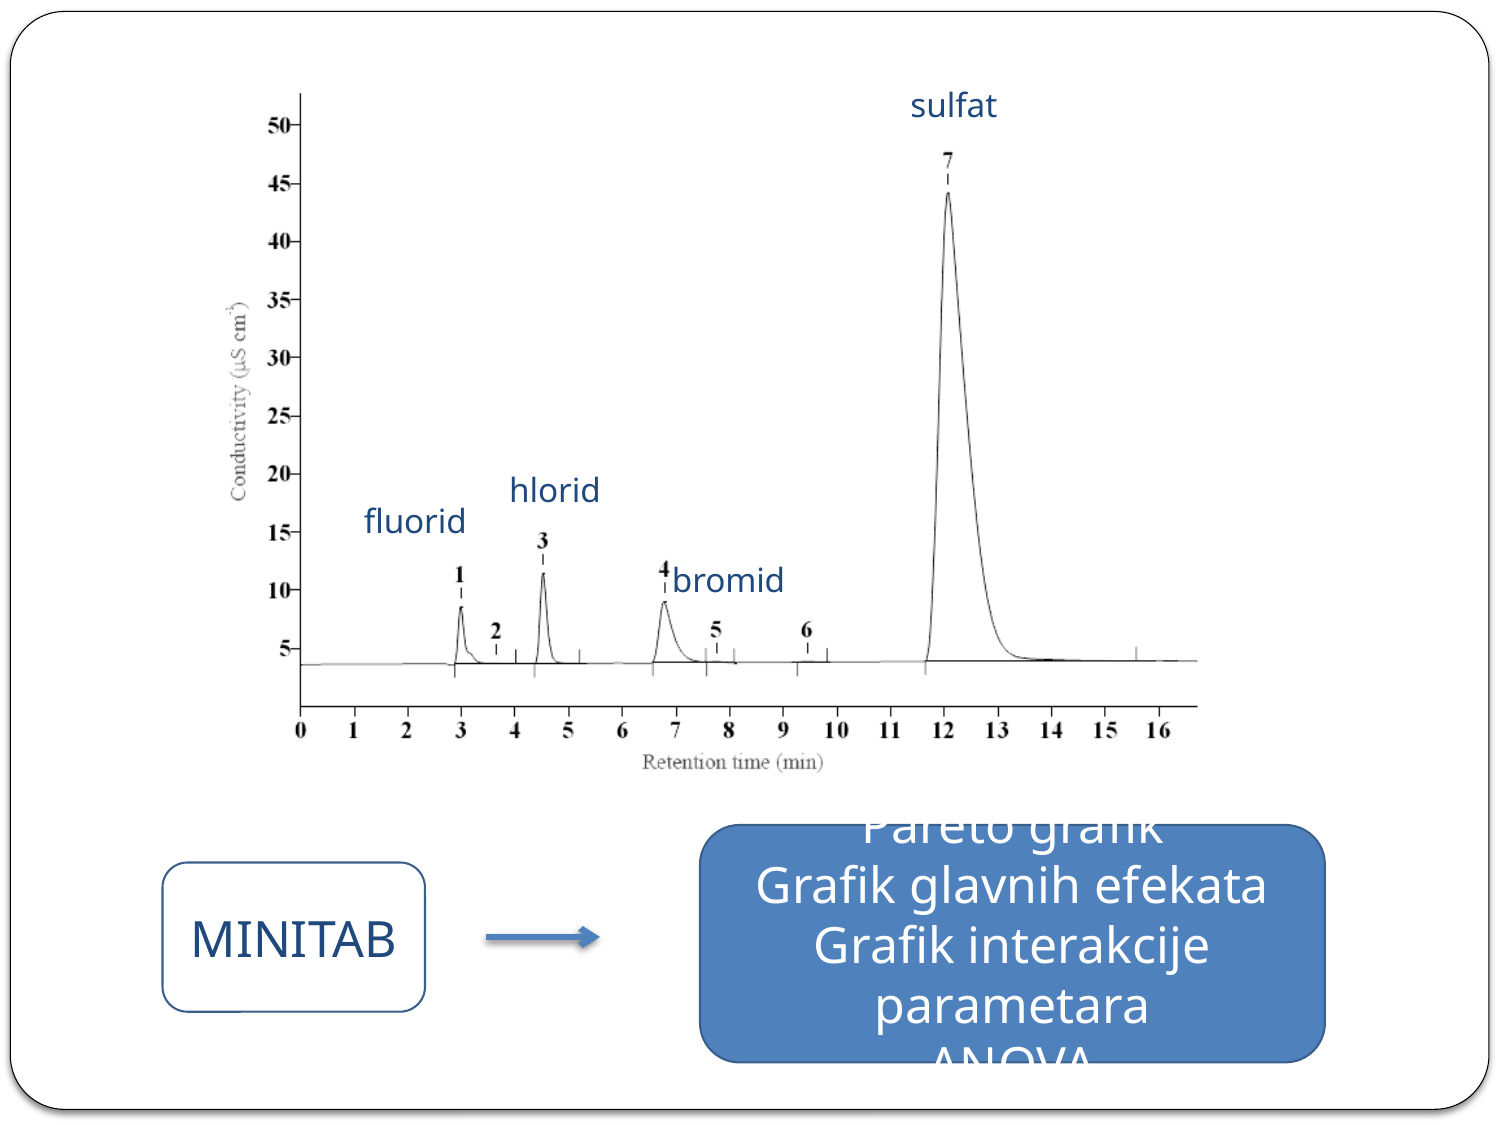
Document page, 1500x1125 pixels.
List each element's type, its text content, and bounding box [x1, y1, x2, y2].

text_box Pareto grafik Grafik glavnih efekata Grafik interakcije parametara ANOVA [698, 823, 1326, 1064]
text_box MINITAB [161, 861, 427, 1013]
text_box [187, 49, 1226, 788]
